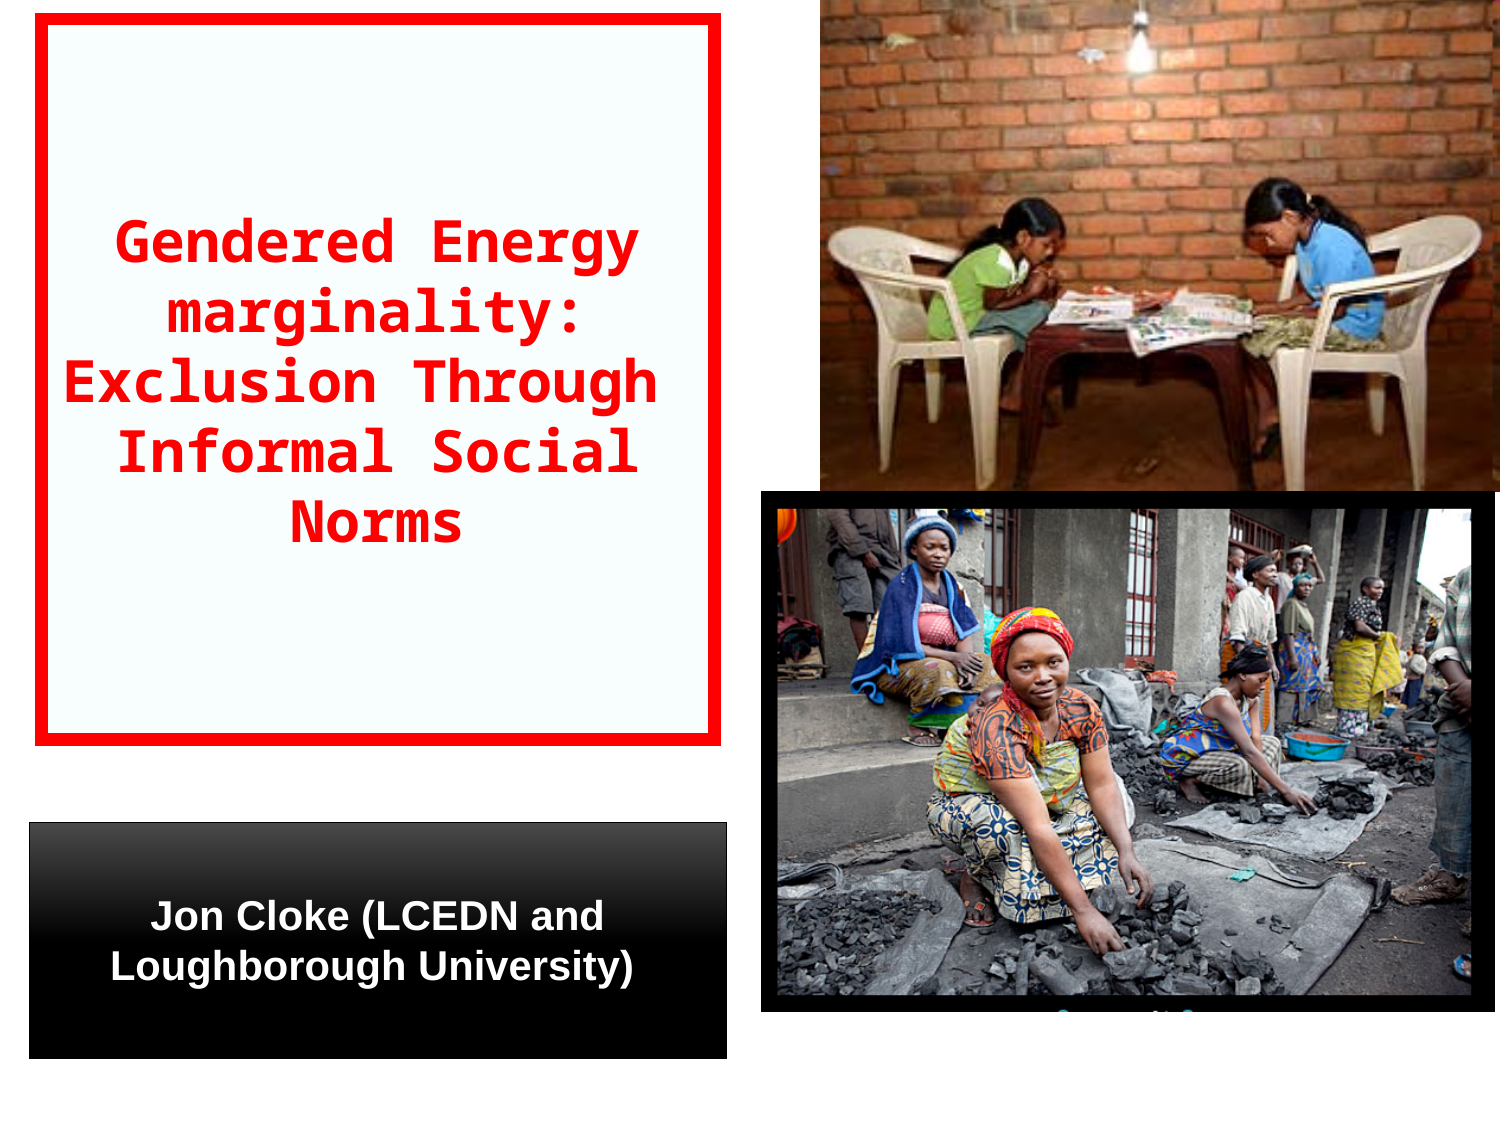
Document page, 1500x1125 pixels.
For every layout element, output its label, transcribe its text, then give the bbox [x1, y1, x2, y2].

title Gendered Energy marginality: Exclusion Through Informal Social Norms [41, 19, 715, 740]
picture [761, 0, 1500, 1012]
subtitle Jon Cloke (LCEDN and Loughborough University) [29, 822, 727, 1059]
